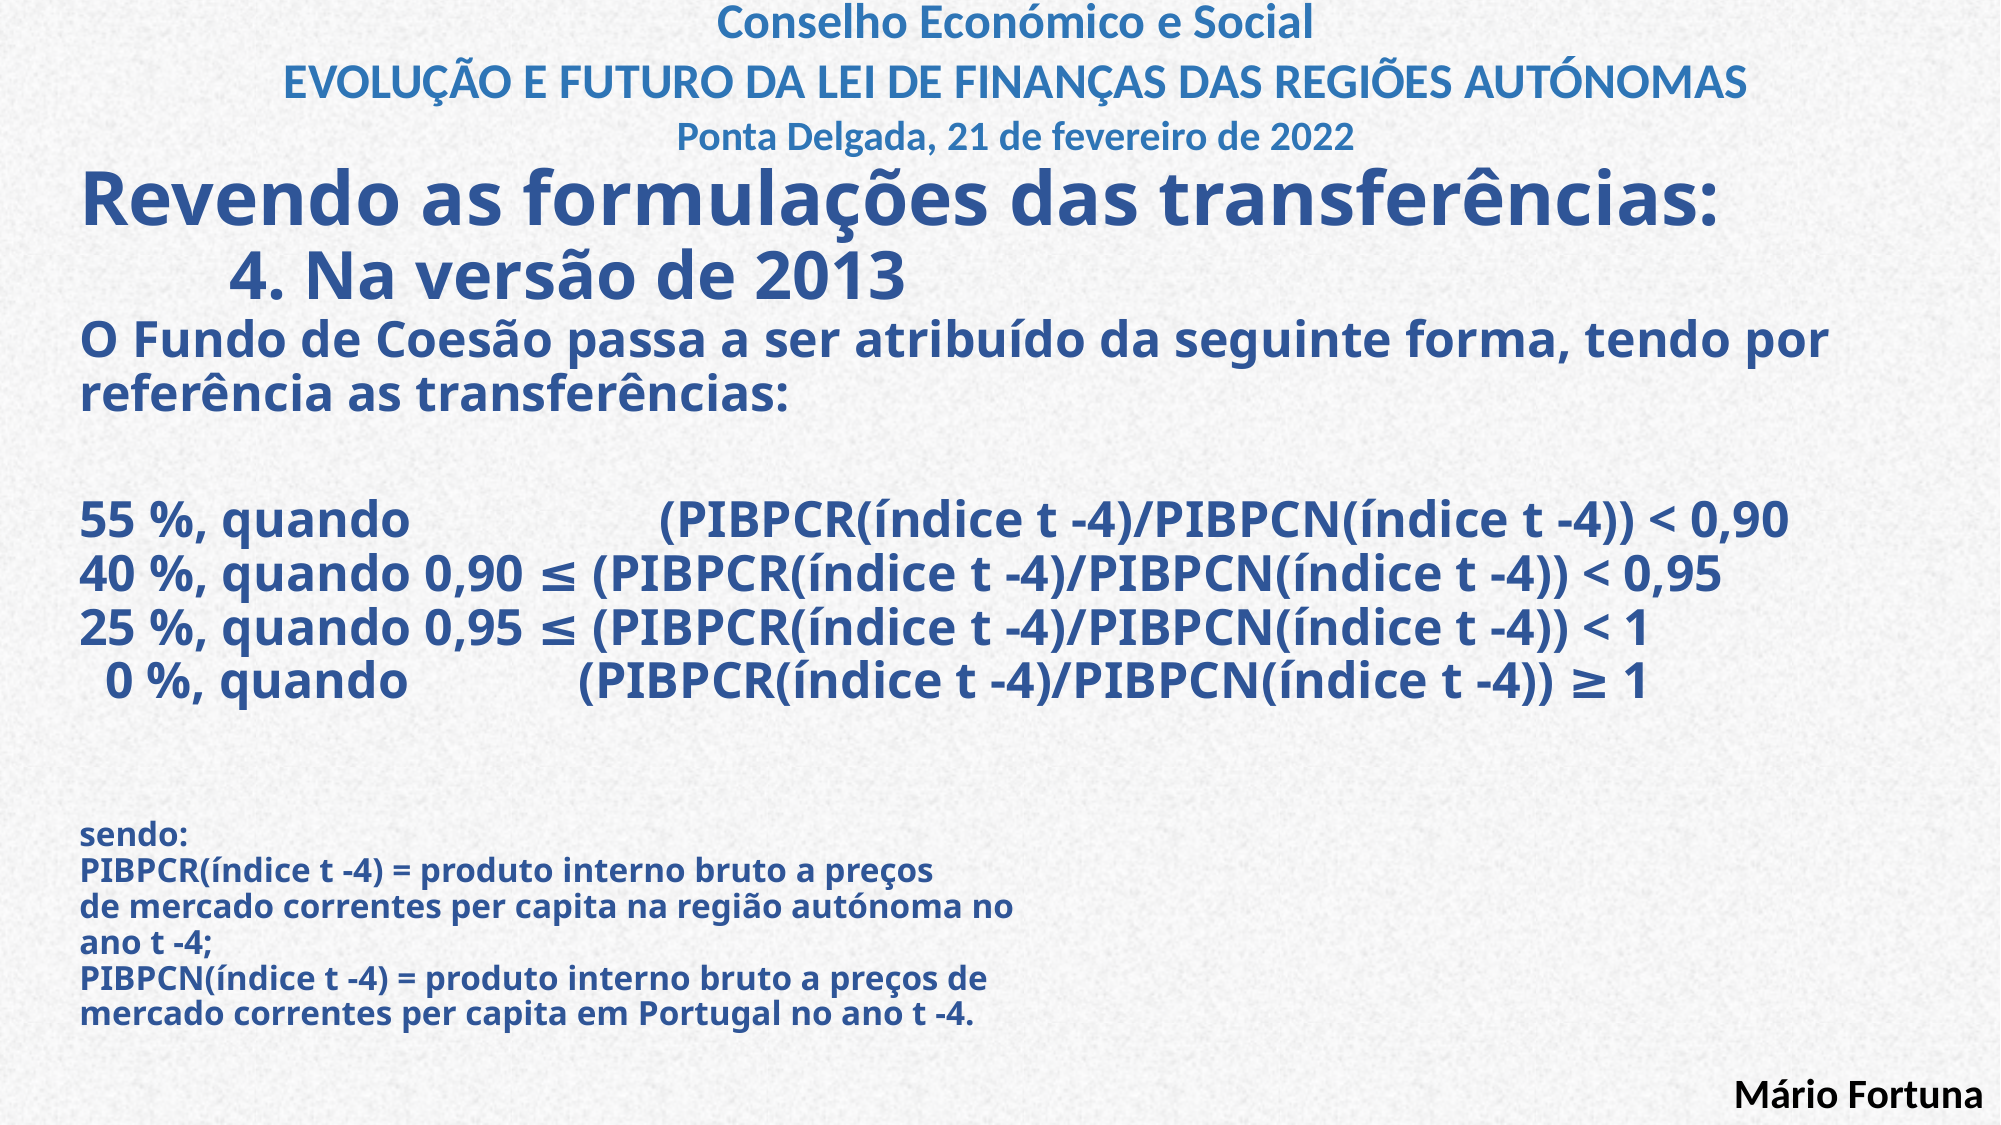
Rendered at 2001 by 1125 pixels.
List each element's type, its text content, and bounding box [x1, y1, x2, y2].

title Revendo as formulações das transferências: 4. Na versão de 2013 O Fundo de Coesão passa a ser atribuído da seguinte forma, tendo por referência as transferências: 55 %, quando (PIBPCR(índice t -4)/PIBPCN(índice t -4)) < 0,90 40 %, quando 0,90 ≤ (PIBPCR(índice t -4)/PIBPCN(índice t -4)) < 0,95 25 %, quando 0,95 ≤ (PIBPCR(índice t -4)/PIBPCN(índice t -4)) < 1 0 %, quando (PIBPCR(índice t -4)/PIBPCN(índice t -4)) ≥ 1 sendo: PIBPCR(índice t -4) = produto interno bruto a preços de mercado correntes per capita na região autónoma no ano t -4; PIBPCN(índice t -4) = produto interno bruto a preços de mercado correntes per capita em Portugal no ano t -4. [64, 420, 2000, 1041]
text_box Mário Fortuna [1719, 1059, 1999, 1125]
text_box Conselho Económico e Social EVOLUÇÃO E FUTURO DA LEI DE FINANÇAS DAS REGIÕES AUTÓNOMAS Ponta Delgada, 21 de fevereiro de 2022 [16, 0, 2000, 167]
